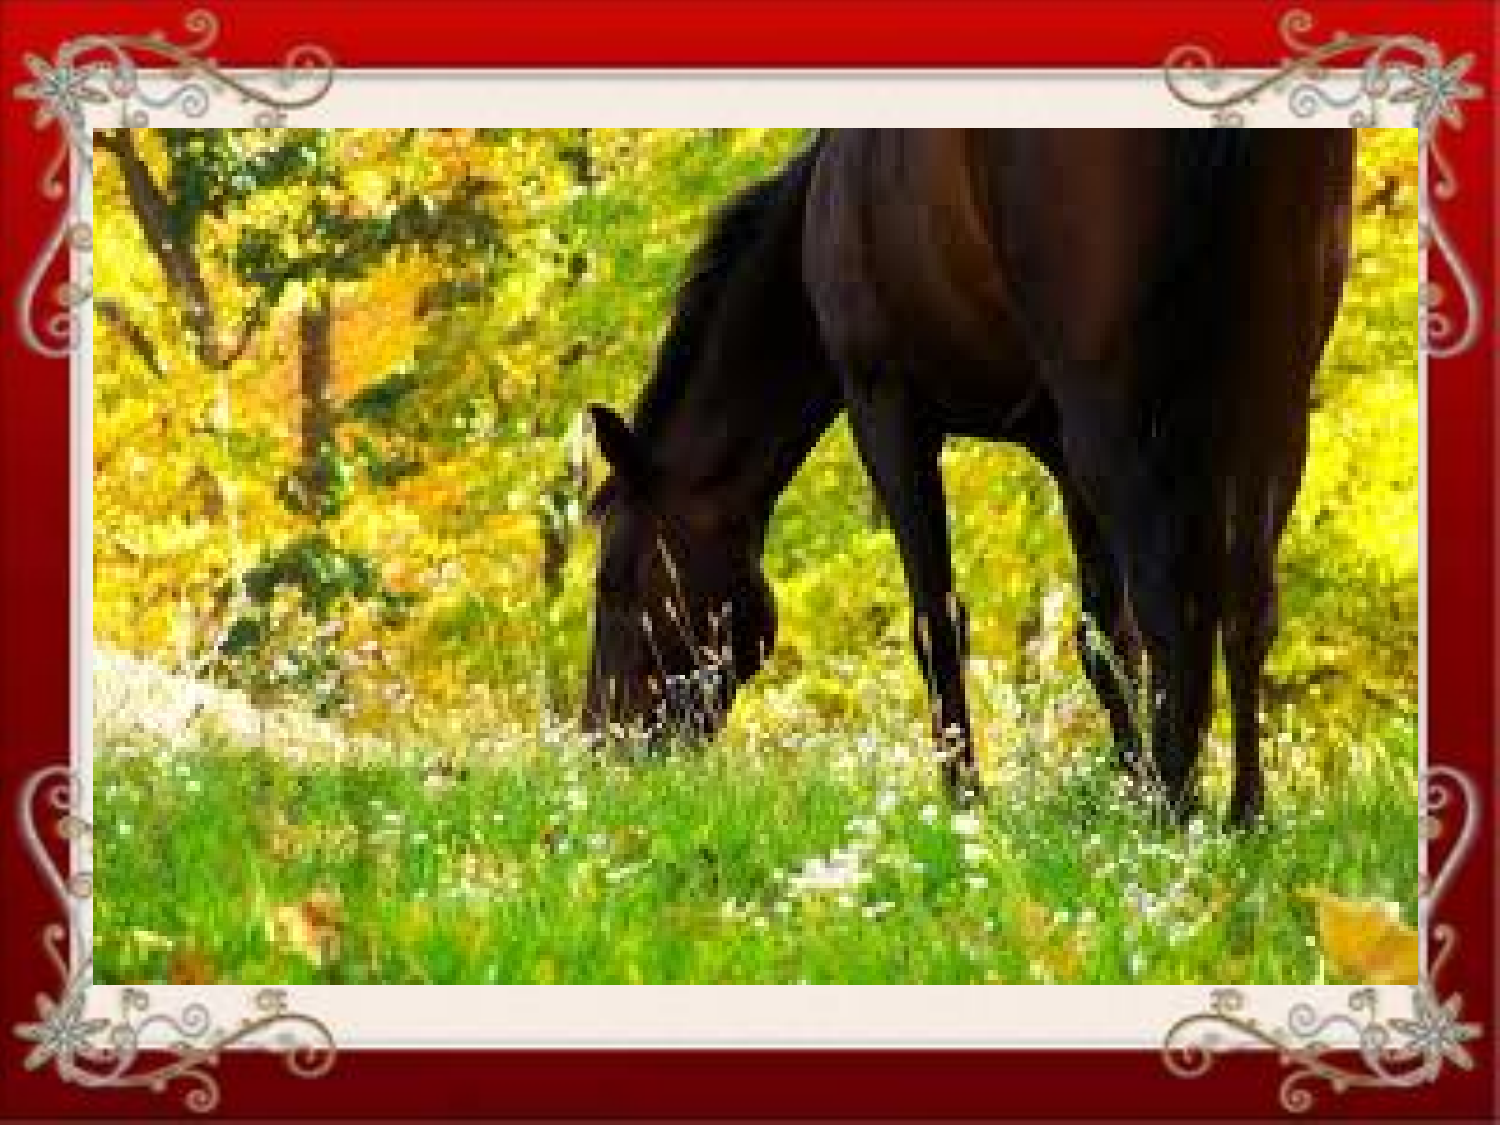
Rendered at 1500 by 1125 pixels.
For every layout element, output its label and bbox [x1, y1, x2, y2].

list [93, 128, 1418, 985]
picture [0, 0, 1500, 1125]
